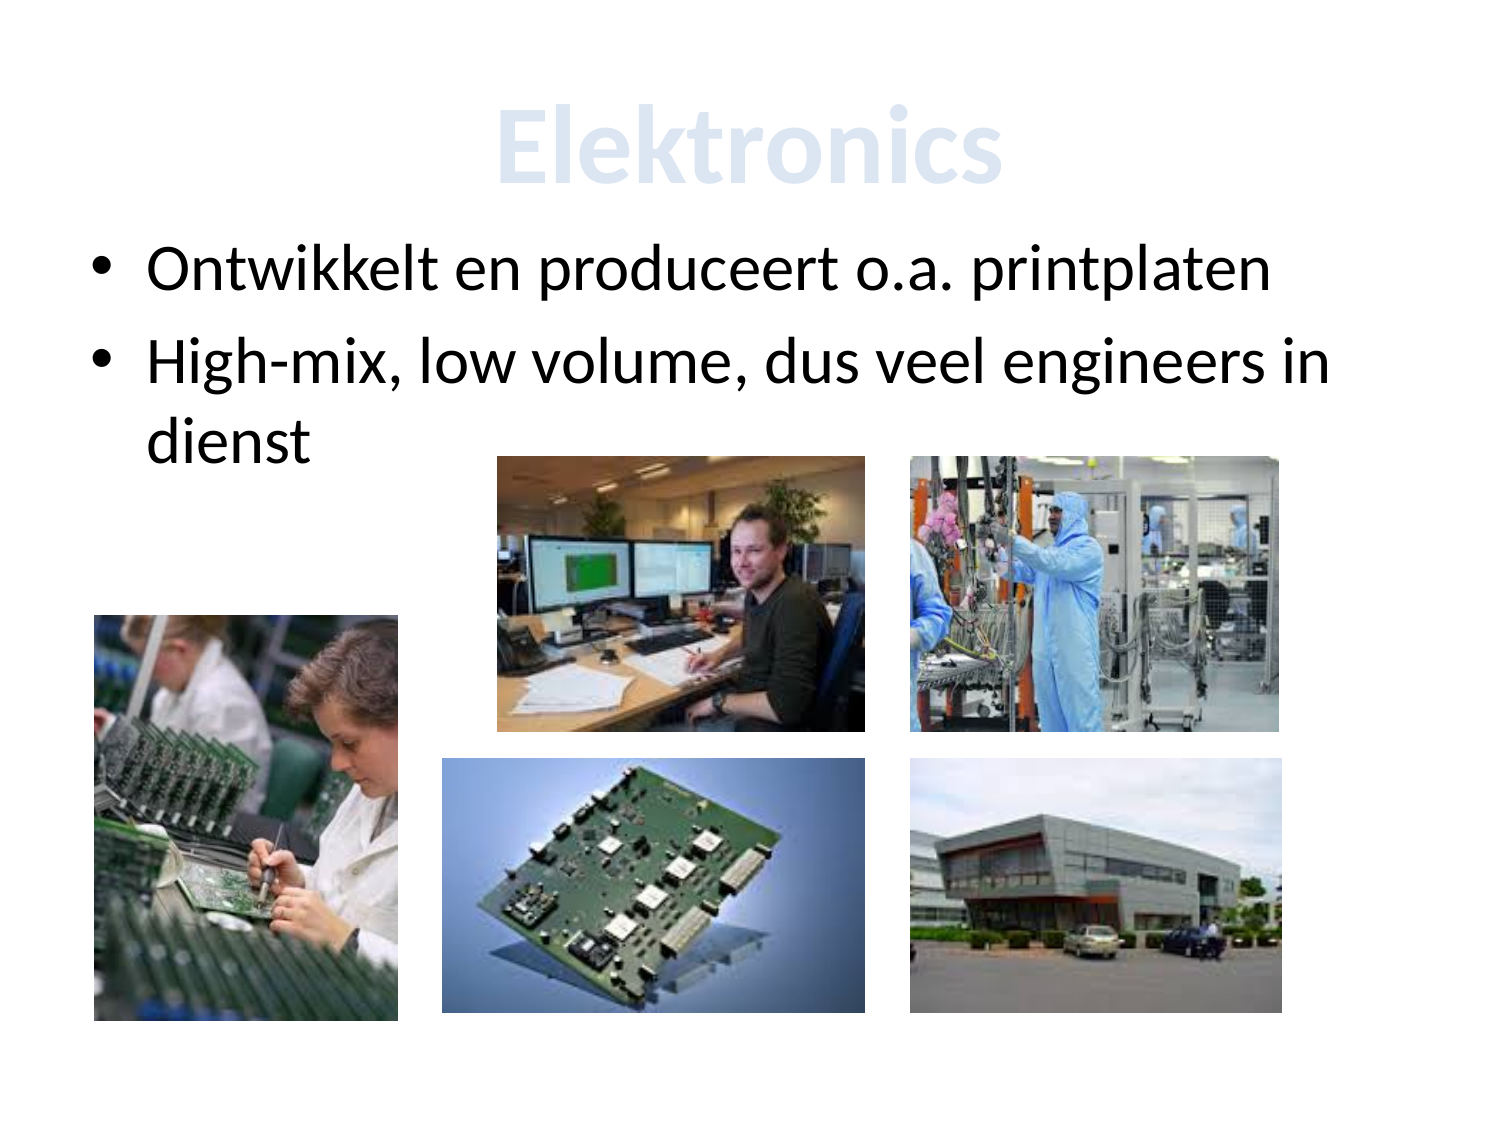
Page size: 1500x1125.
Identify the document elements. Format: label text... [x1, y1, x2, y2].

picture [441, 758, 866, 1013]
picture [93, 615, 398, 1021]
list Ontwikkelt en produceert o.a. printplaten High-mix, low volume, dus veel engineers in dienst [75, 216, 1425, 959]
picture [910, 758, 1283, 1013]
picture [497, 455, 866, 733]
title Elektronics [75, 45, 1425, 216]
picture [910, 455, 1279, 732]
